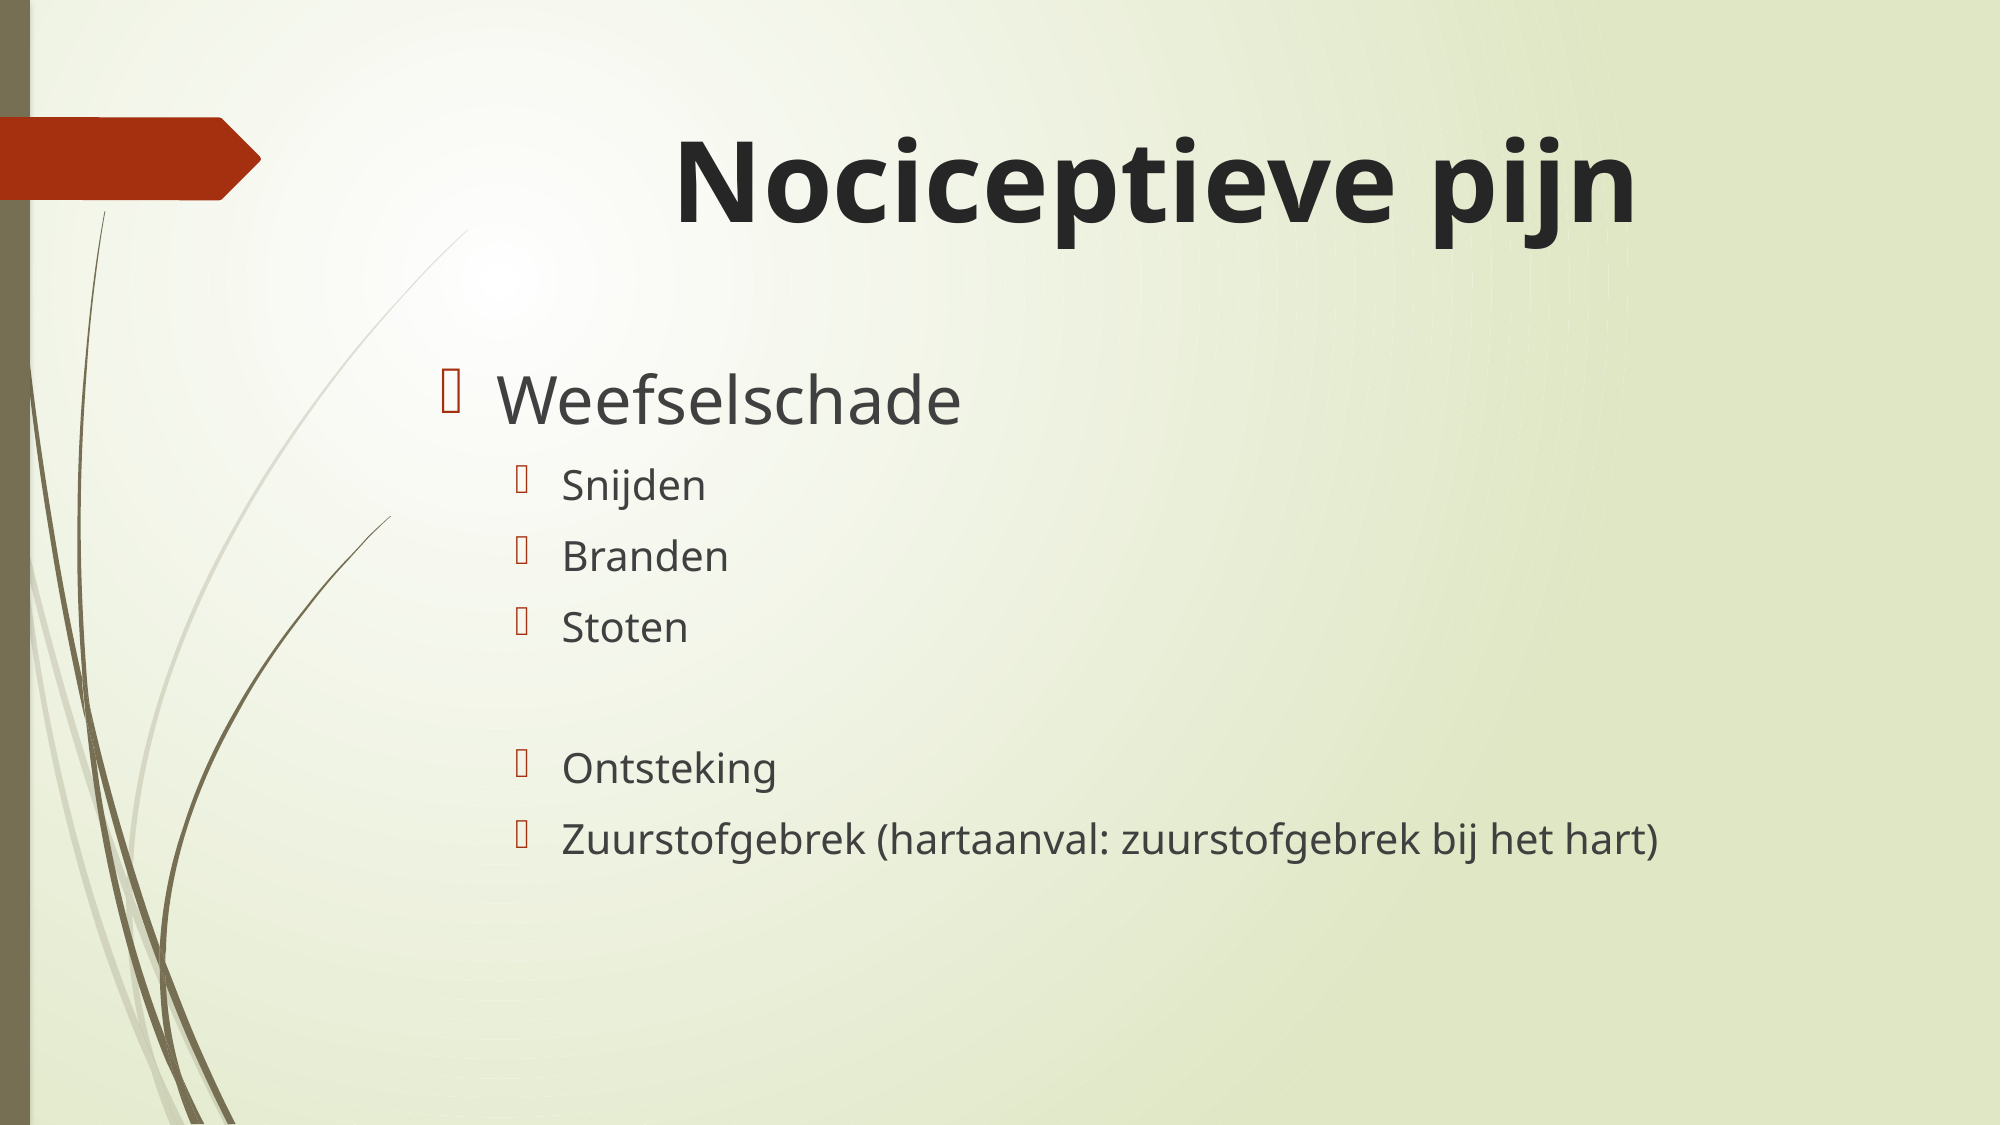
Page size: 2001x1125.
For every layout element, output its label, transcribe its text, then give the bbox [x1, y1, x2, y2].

title Nociceptieve pijn [425, 102, 1888, 313]
list Weefselschade Snijden Branden Stoten Ontsteking Zuurstofgebrek (hartaanval: zuurstofgebrek bij het hart) [424, 350, 1888, 970]
